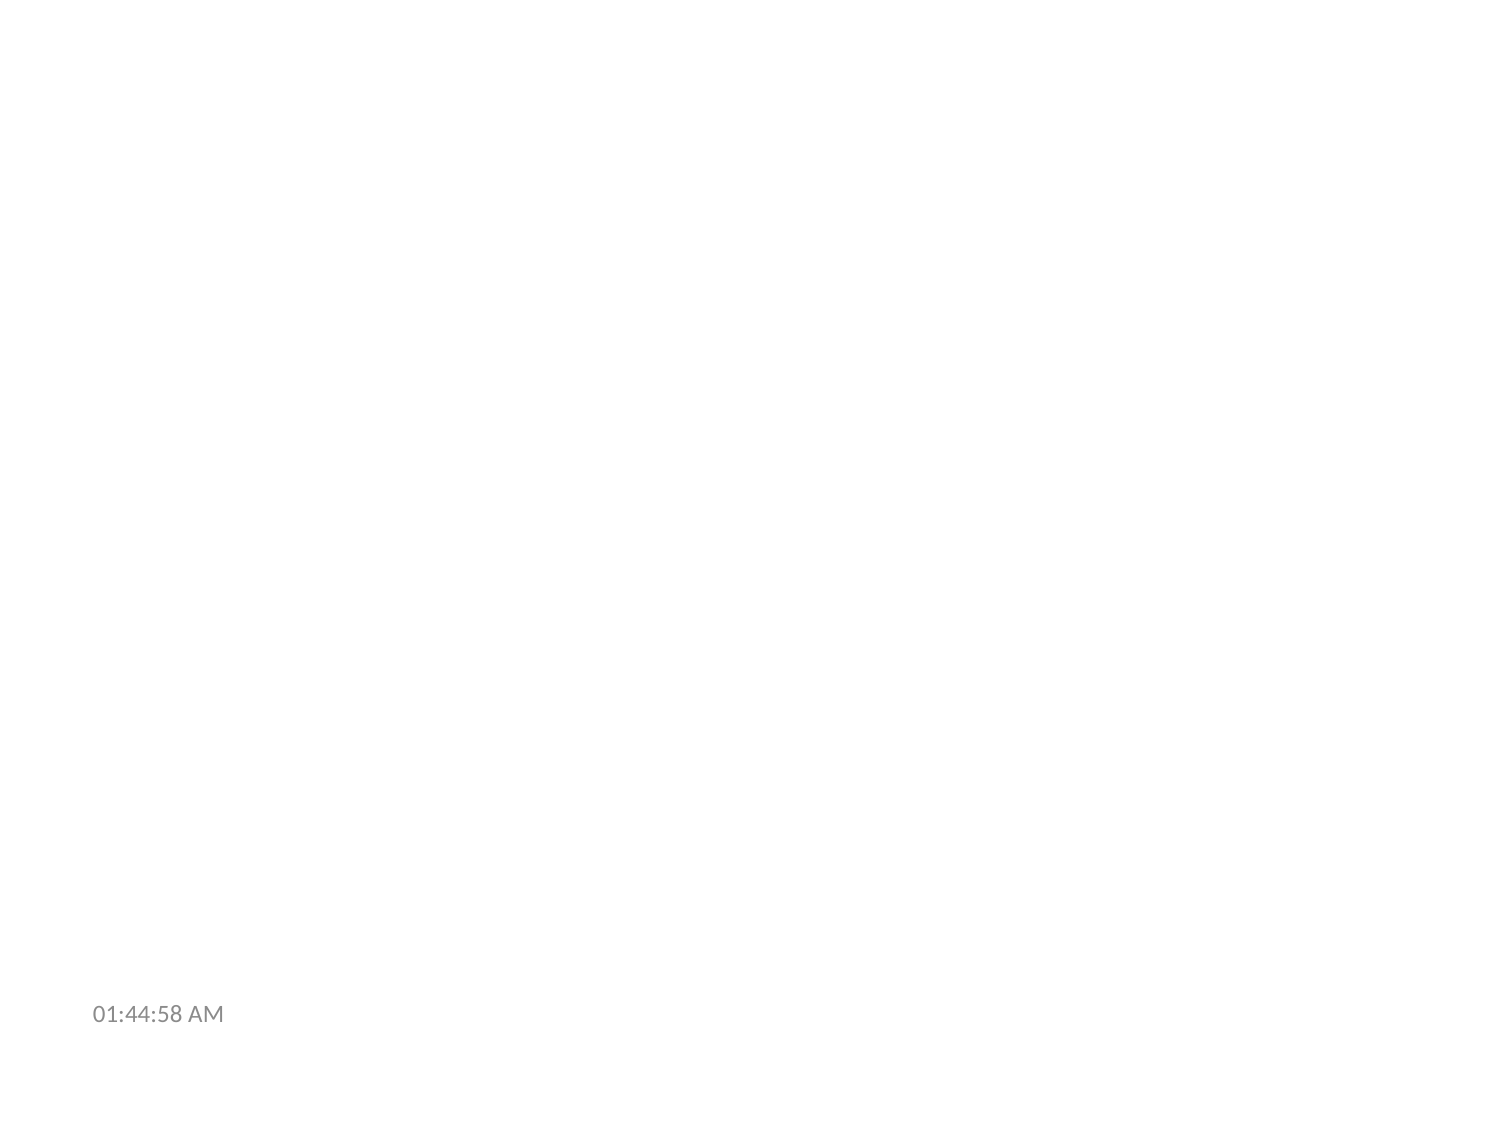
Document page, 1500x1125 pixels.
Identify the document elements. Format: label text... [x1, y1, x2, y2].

text_box 3:35:09 PM [77, 982, 428, 1043]
